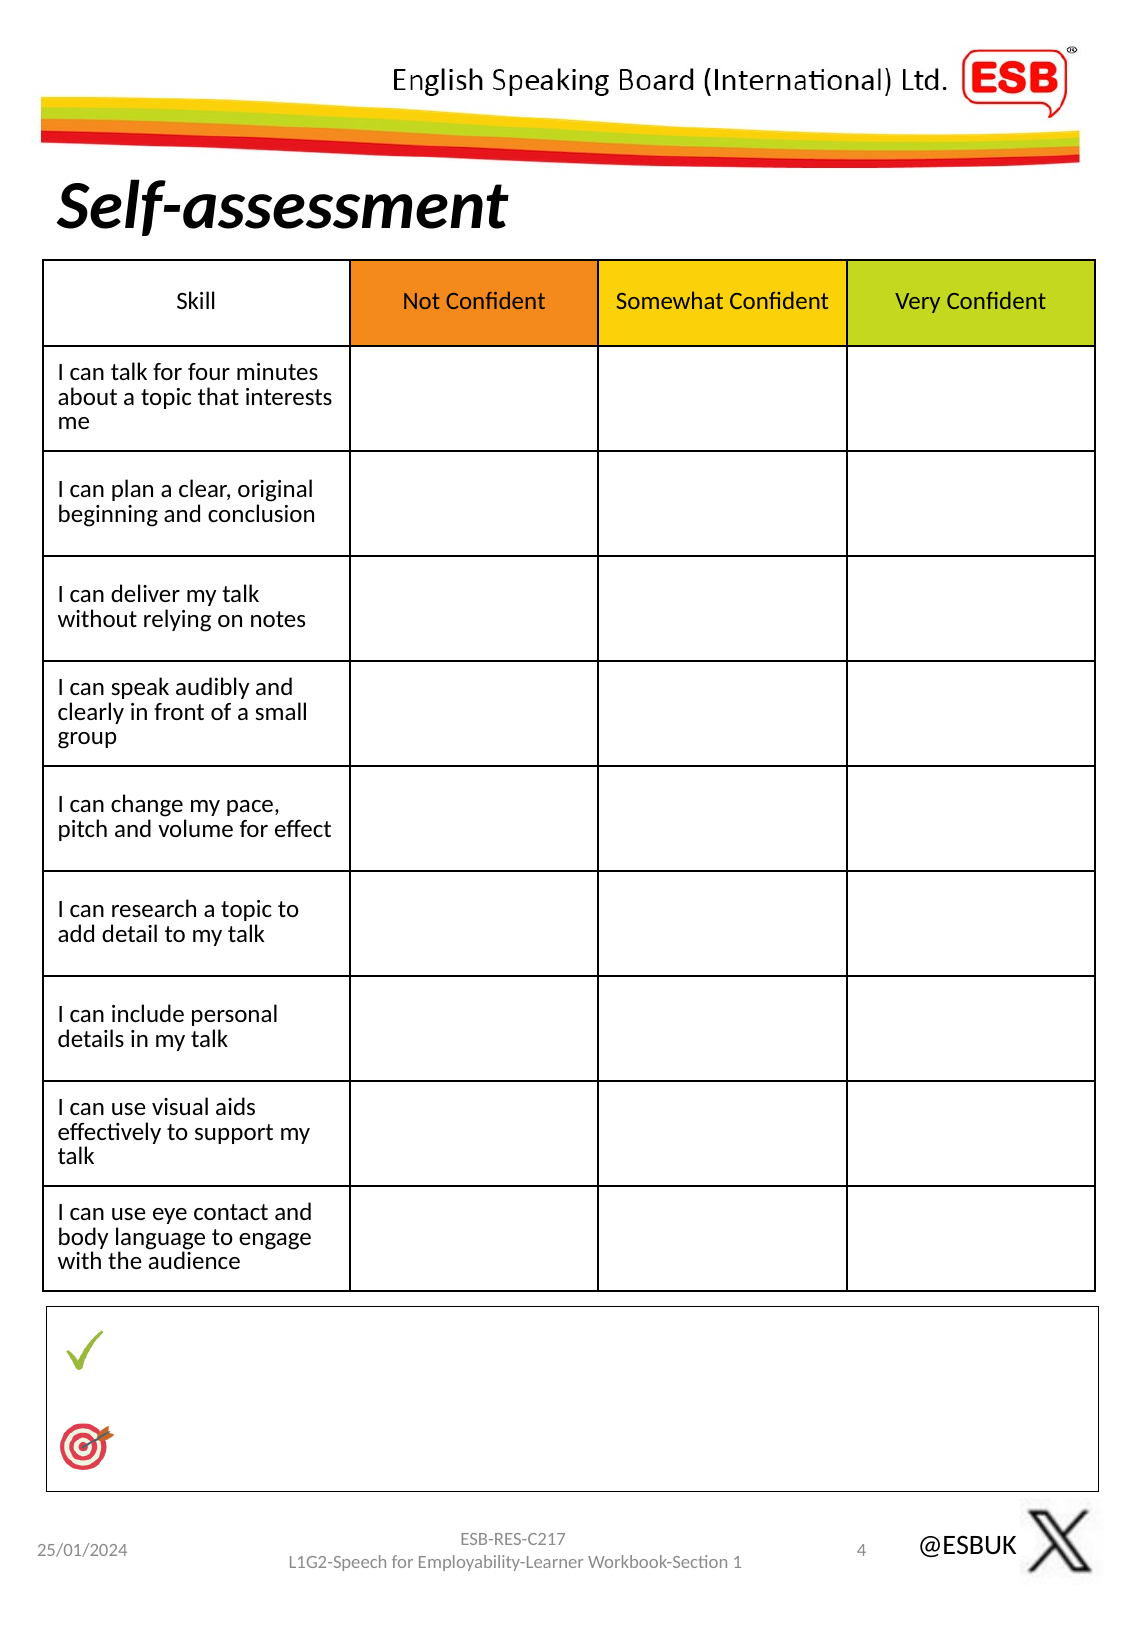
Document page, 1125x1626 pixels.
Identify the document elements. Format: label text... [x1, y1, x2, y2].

table_cell [848, 1187, 1094, 1290]
table_cell I can research a topic to add detail to my talk [44, 872, 349, 975]
table_cell [351, 557, 597, 660]
table_cell I can use eye contact and body language to engage with the audience [44, 1187, 349, 1290]
table_cell [599, 1187, 846, 1290]
table_header Somewhat Confident [599, 261, 846, 345]
table_cell [351, 347, 597, 450]
footer ESB-RES-C217 L1G2-Speech for Employability-Learner Workbook-Section 1 [267, 1506, 697, 1593]
table_cell [599, 347, 846, 450]
picture [54, 1320, 116, 1377]
table_cell [599, 767, 846, 870]
table_cell [599, 452, 846, 555]
table_cell I can use visual aids effectively to support my talk [44, 1082, 349, 1185]
picture [54, 1414, 118, 1487]
table_cell [848, 557, 1094, 660]
table_cell [351, 977, 597, 1080]
table_cell [599, 662, 846, 765]
table_cell [351, 452, 597, 555]
text_box [46, 1306, 1099, 1492]
table_cell [848, 347, 1094, 450]
table_cell [351, 767, 597, 870]
table_cell [848, 767, 1094, 870]
picture [1020, 1498, 1104, 1585]
table_cell [599, 1082, 846, 1185]
table_cell [599, 872, 846, 975]
table_cell [351, 1187, 597, 1290]
table_cell [848, 977, 1094, 1080]
table_cell I can talk for four minutes about a topic that interests me [44, 347, 349, 450]
table_cell [599, 557, 846, 660]
table_cell I can change my pace, pitch and volume for effect [44, 767, 349, 870]
table_cell I can plan a clear, original beginning and conclusion [44, 452, 349, 555]
slide_number 4 [697, 1506, 882, 1593]
table_header Skill [44, 261, 349, 345]
table_cell I can include personal details in my talk [44, 977, 349, 1080]
table_cell [599, 977, 846, 1080]
table_cell [351, 662, 597, 765]
table_cell [848, 662, 1094, 765]
table_cell I can speak audibly and clearly in front of a small group [44, 662, 349, 765]
table_header Not Confident [351, 261, 597, 345]
table_header Very Confident [848, 261, 1094, 345]
table_cell [351, 872, 597, 975]
picture [0, 1, 1125, 234]
table_cell [848, 452, 1094, 555]
table_cell [848, 872, 1094, 975]
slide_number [22, 1506, 267, 1593]
title Self-assessment [42, 152, 1014, 259]
table_cell I can deliver my talk without relying on notes [44, 557, 349, 660]
table_cell [848, 1082, 1094, 1185]
table_cell [351, 1082, 597, 1185]
